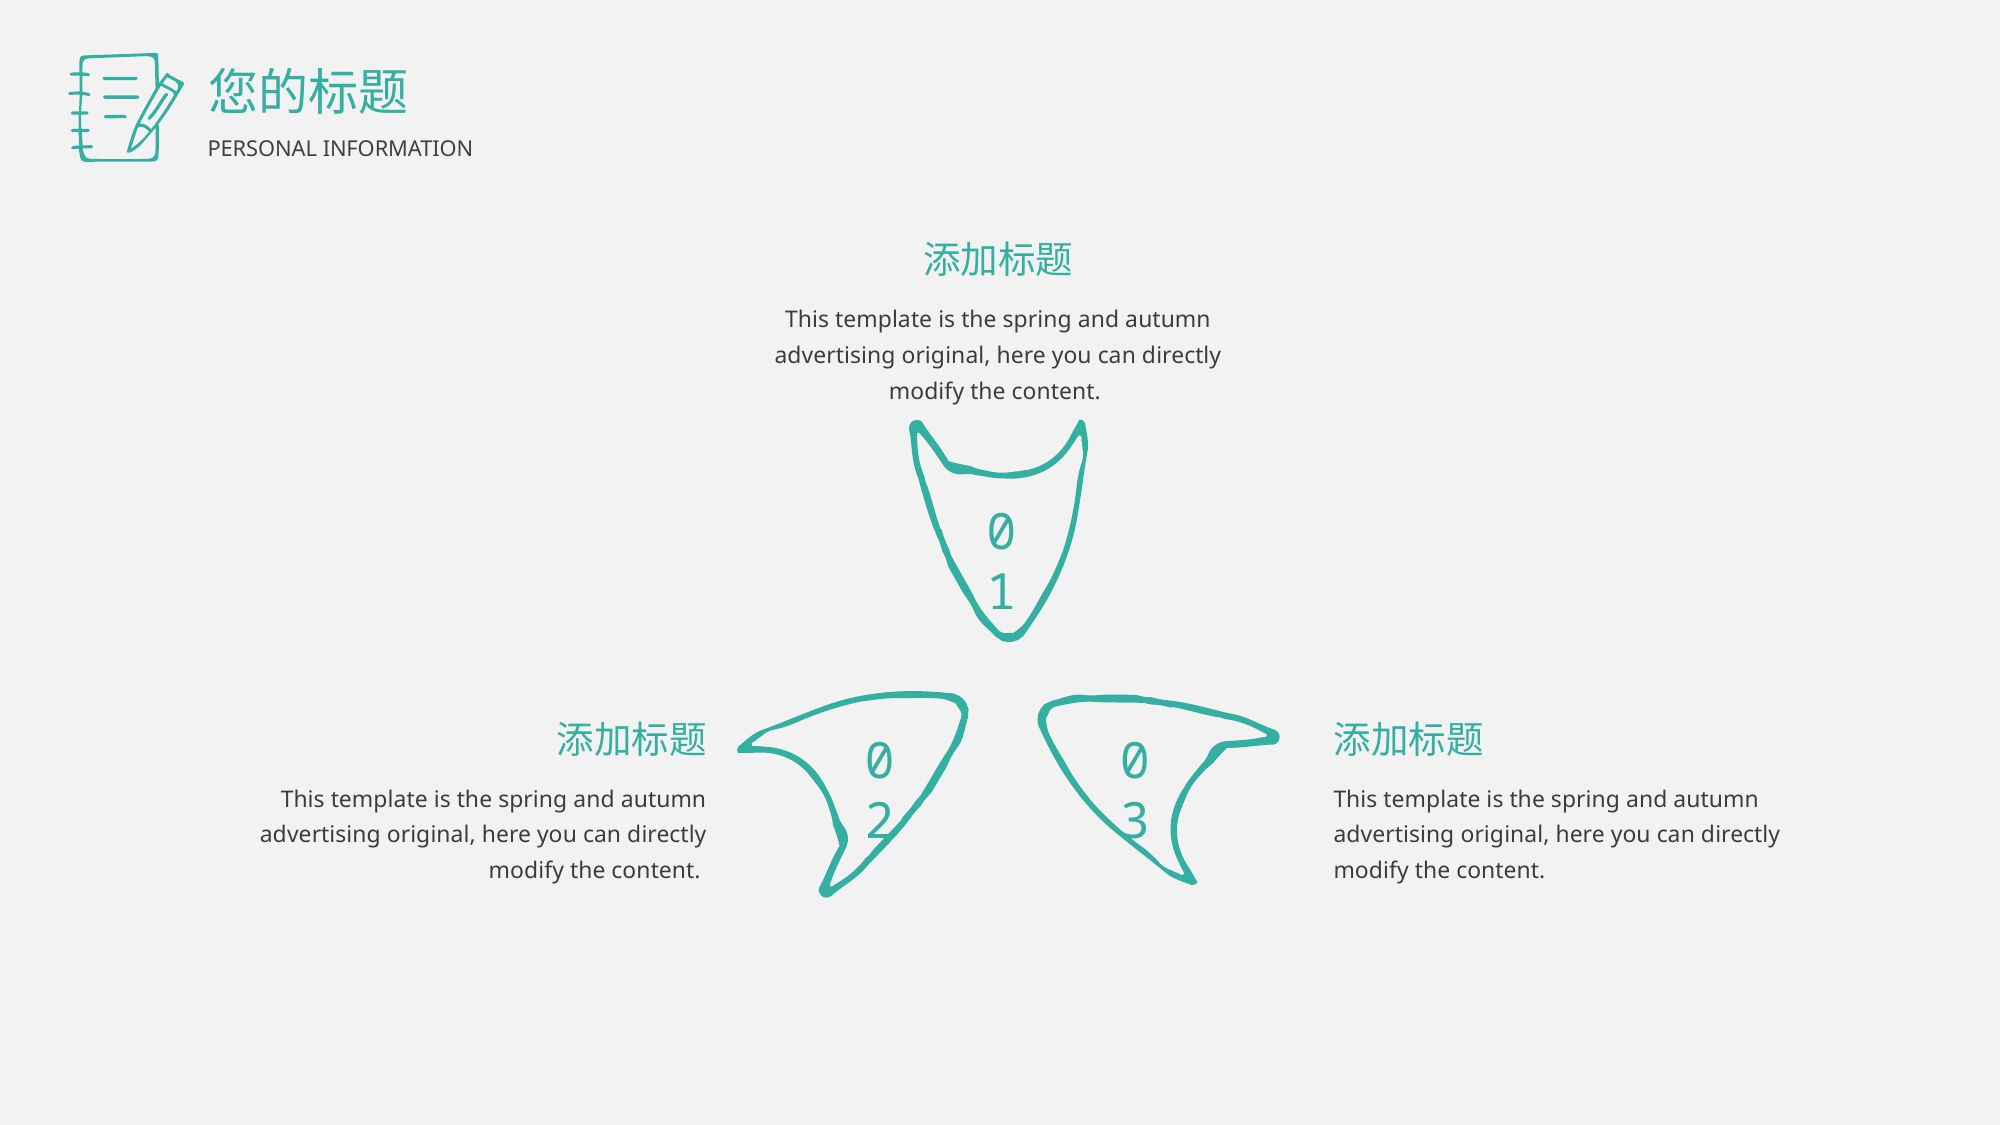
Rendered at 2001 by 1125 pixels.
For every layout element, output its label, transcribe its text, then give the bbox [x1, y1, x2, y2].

text_box [818, 848, 876, 898]
text_box 02 [838, 721, 921, 857]
text_box [985, 627, 1030, 643]
text_box [1037, 694, 1280, 886]
text_box 您的标题 [194, 52, 424, 119]
text_box 添加标题 [1318, 708, 1499, 768]
text_box 01 [960, 491, 1043, 627]
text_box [67, 52, 185, 163]
text_box 03 [1094, 721, 1176, 857]
text_box PERSONAL INFORMATION [192, 119, 597, 169]
text_box [908, 419, 1089, 607]
text_box This template is the spring and autumn advertising original, here you can directly modify the content. [184, 768, 722, 891]
text_box 添加标题 [908, 228, 1089, 289]
text_box [737, 691, 969, 840]
text_box This template is the spring and autumn advertising original, here you can directly modify the content. [729, 289, 1267, 412]
text_box This template is the spring and autumn advertising original, here you can directly modify the content. [1318, 768, 1856, 891]
text_box 添加标题 [541, 708, 722, 768]
